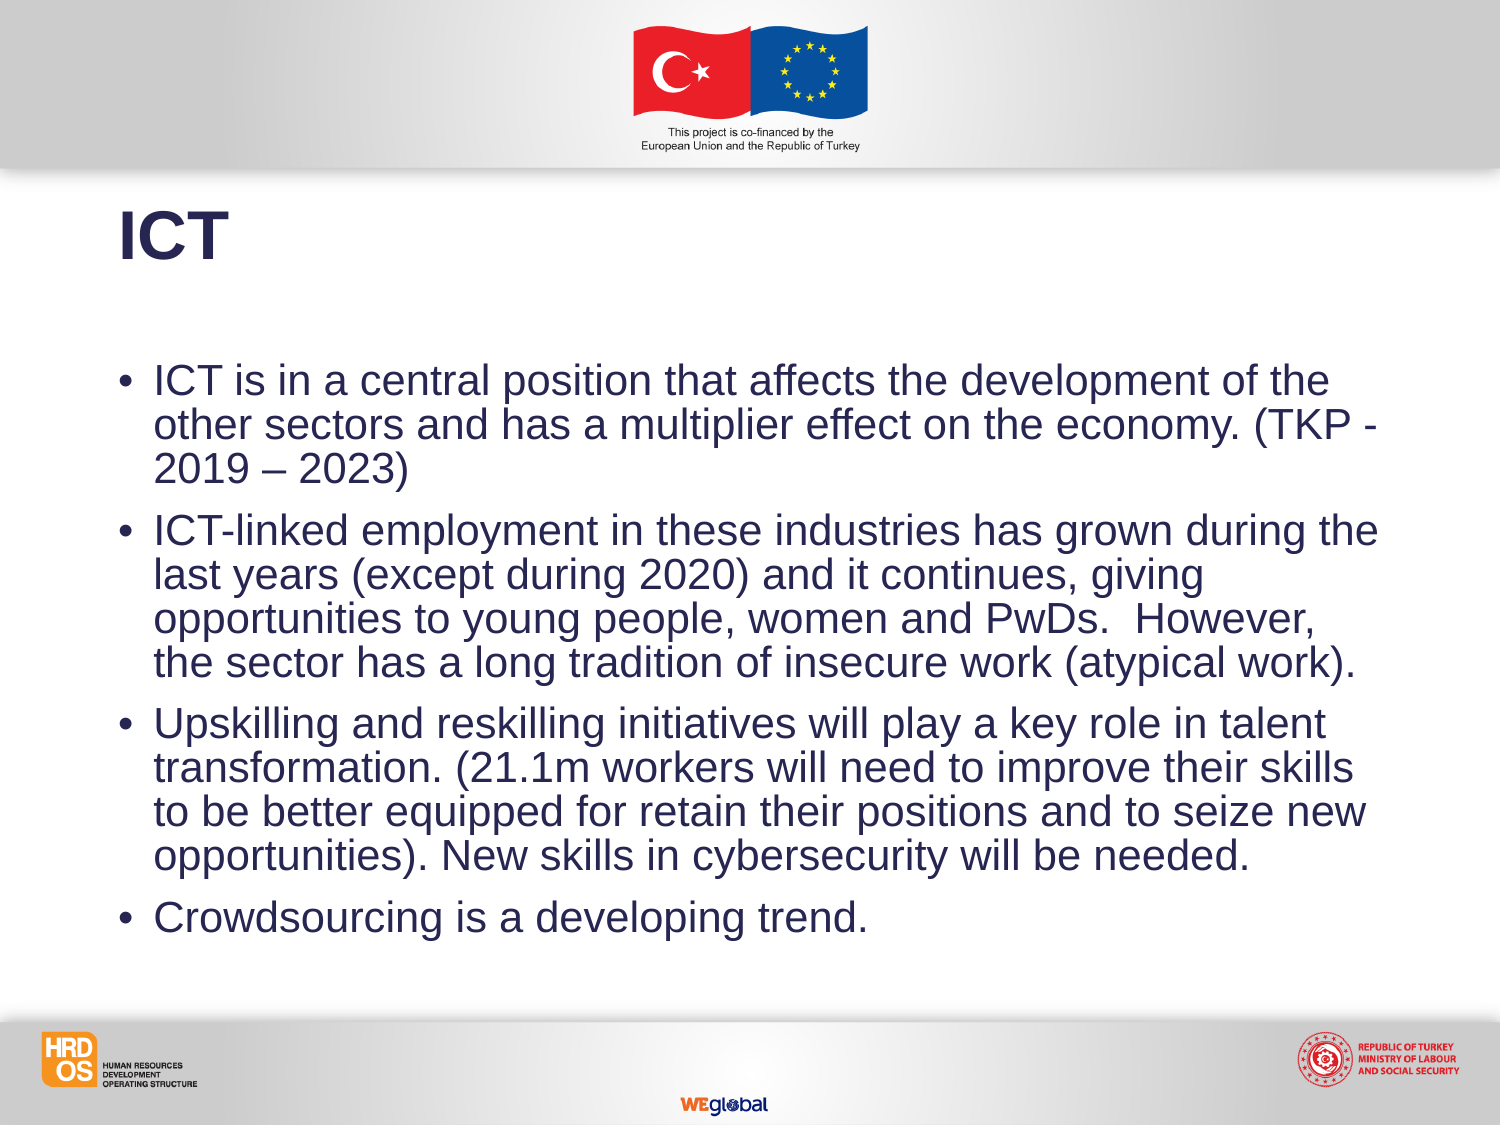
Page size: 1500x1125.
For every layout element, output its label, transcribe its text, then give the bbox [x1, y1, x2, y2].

list ICT ICT is in a central position that affects the development of the other sectors and has a multiplier effect on the economy. (TKP - 2019 – 2023) ICT-linked employment in these industries has grown during the last years (except during 2020) and it continues, giving opportunities to young people, women and PwDs. However, the sector has a long tradition of insecure work (atypical work). Upskilling and reskilling initiatives will play a key role in talent transformation. (21.1m workers will need to improve their skills to be better equipped for retain their positions and to seize new opportunities). New skills in cybersecurity will be needed. Crowdsourcing is a developing trend. [103, 196, 1397, 1005]
picture [0, 0, 1500, 1125]
